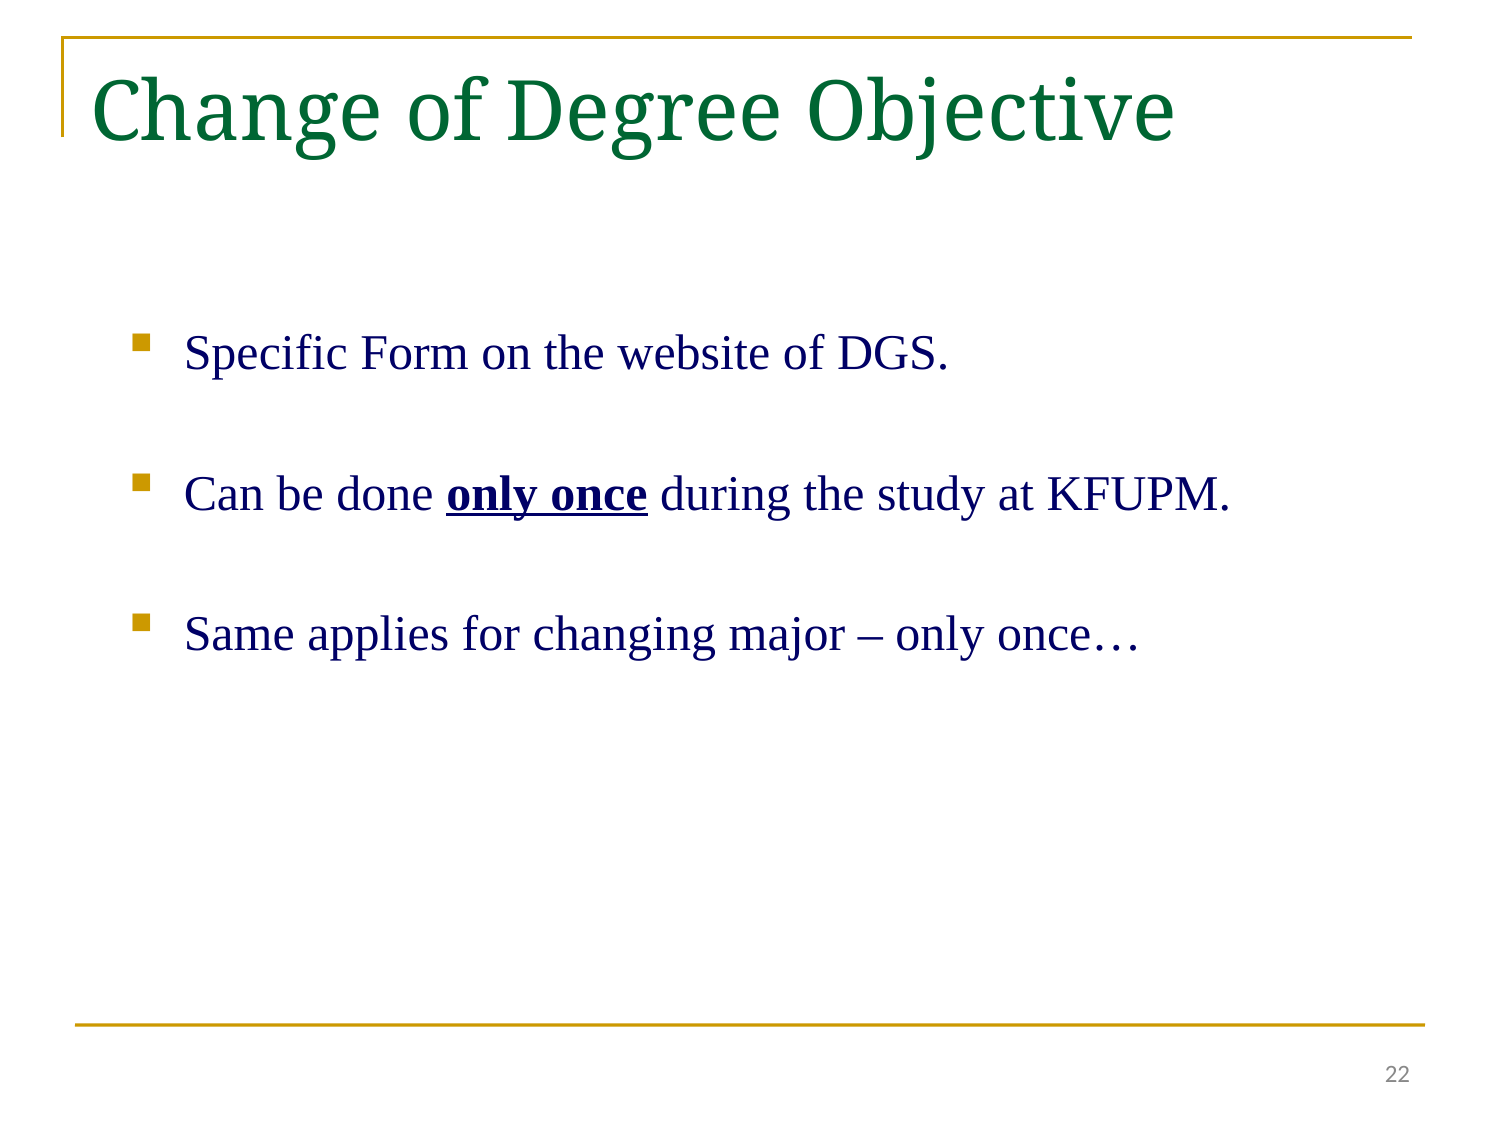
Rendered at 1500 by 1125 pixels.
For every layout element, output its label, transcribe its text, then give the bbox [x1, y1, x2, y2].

text_box 22 [1074, 1042, 1425, 1103]
text_box Change of Degree Objective [75, 49, 1463, 188]
text_box Specific Form on the website of DGS. Can be done only once during the study at KFUPM. Same applies for changing major – only once… [112, 312, 1400, 1013]
